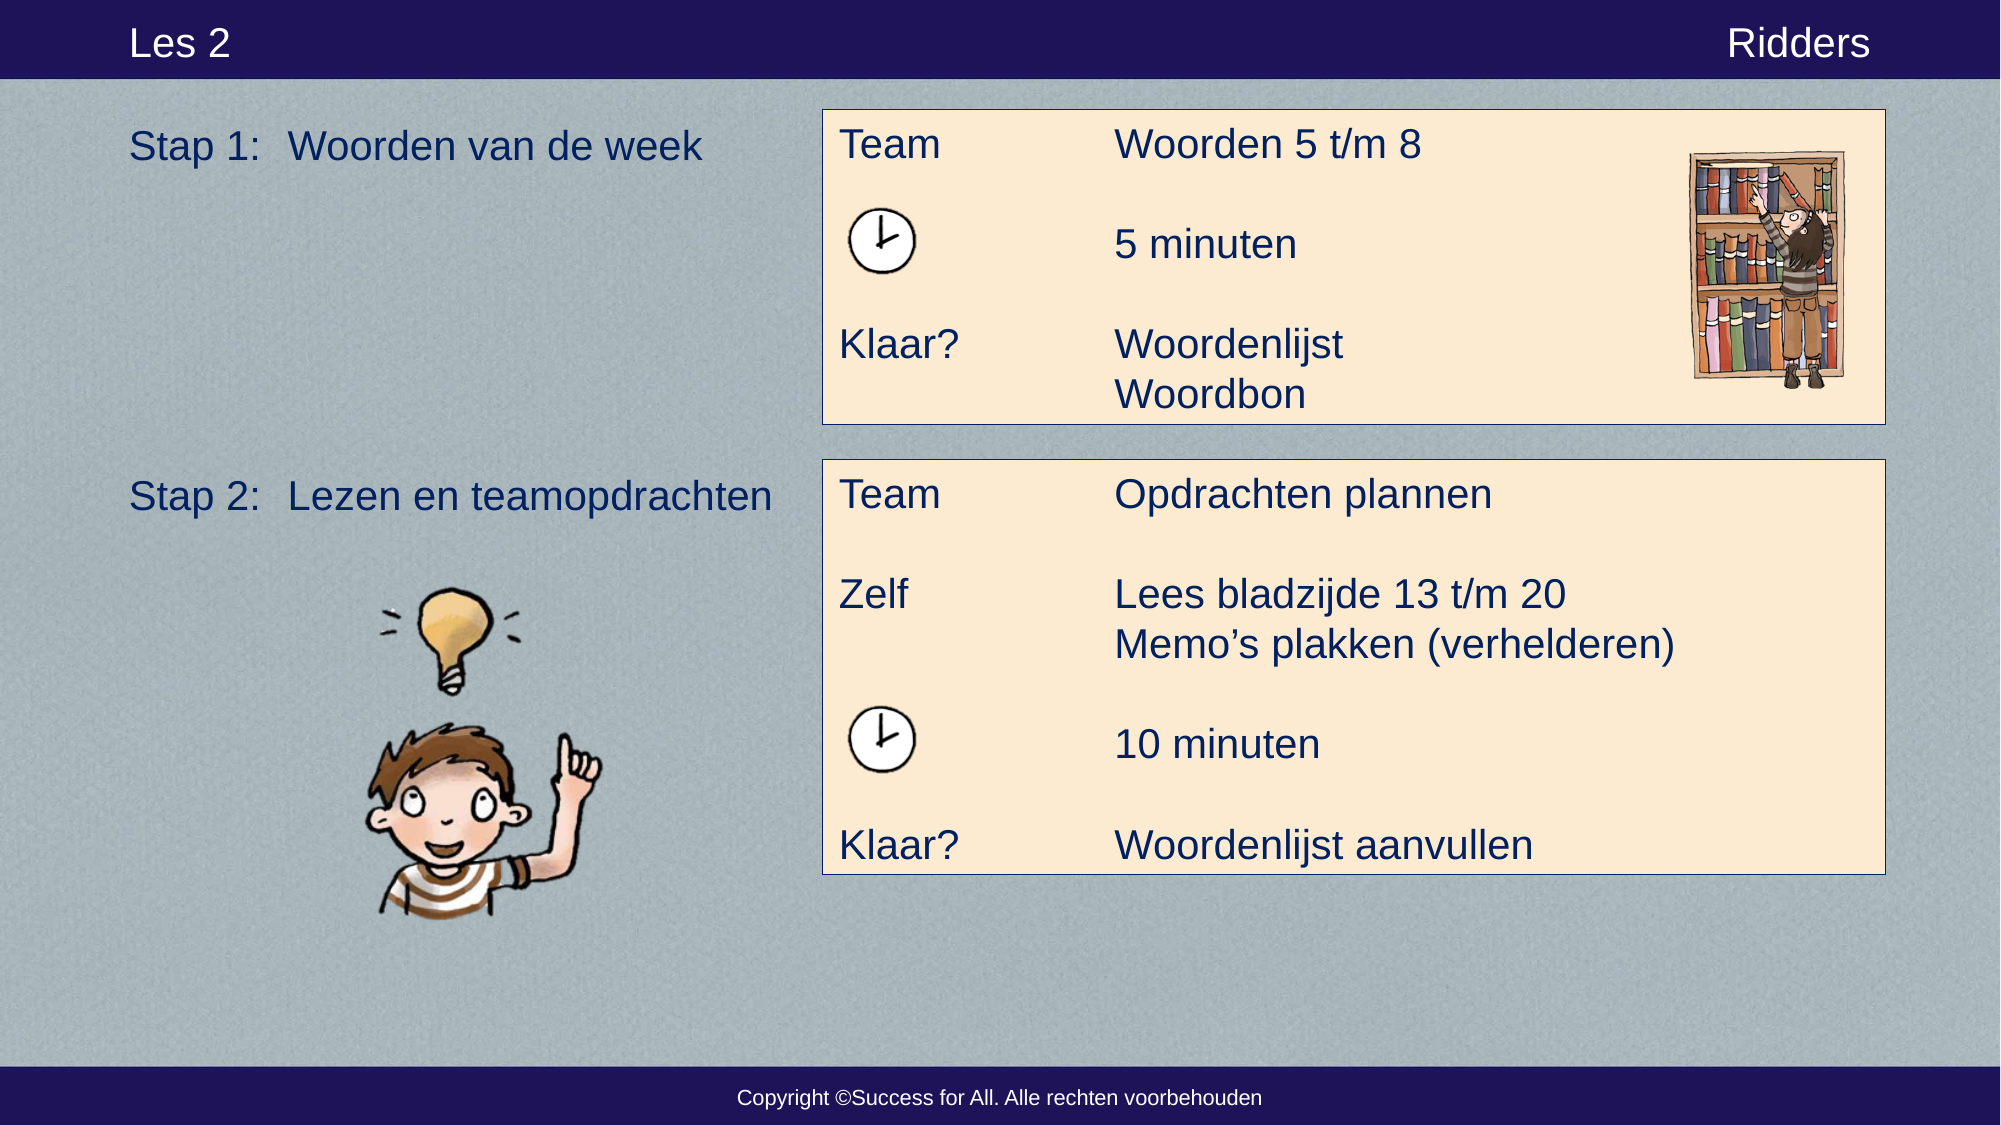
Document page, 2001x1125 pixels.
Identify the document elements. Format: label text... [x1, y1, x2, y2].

text_box Les 2 [114, 8, 354, 73]
picture [0, 0, 2001, 1125]
text_box Copyright ©Success for All. Alle rechten voorbehouden [0, 1076, 2000, 1125]
text_box Team Opdrachten plannen Zelf Lees bladzijde 13 t/m 20 Memo’s plakken (verhelderen) 10 minuten Klaar? Woordenlijst aanvullen [822, 459, 1886, 875]
text_box Team Woorden 5 t/m 8 5 minuten Klaar? Woordenlijst Woordbon [822, 109, 1886, 425]
text_box Ridders [999, 8, 1886, 73]
text_box Stap 1: Woorden van de week Stap 2: Lezen en teamopdrachten [114, 111, 907, 577]
